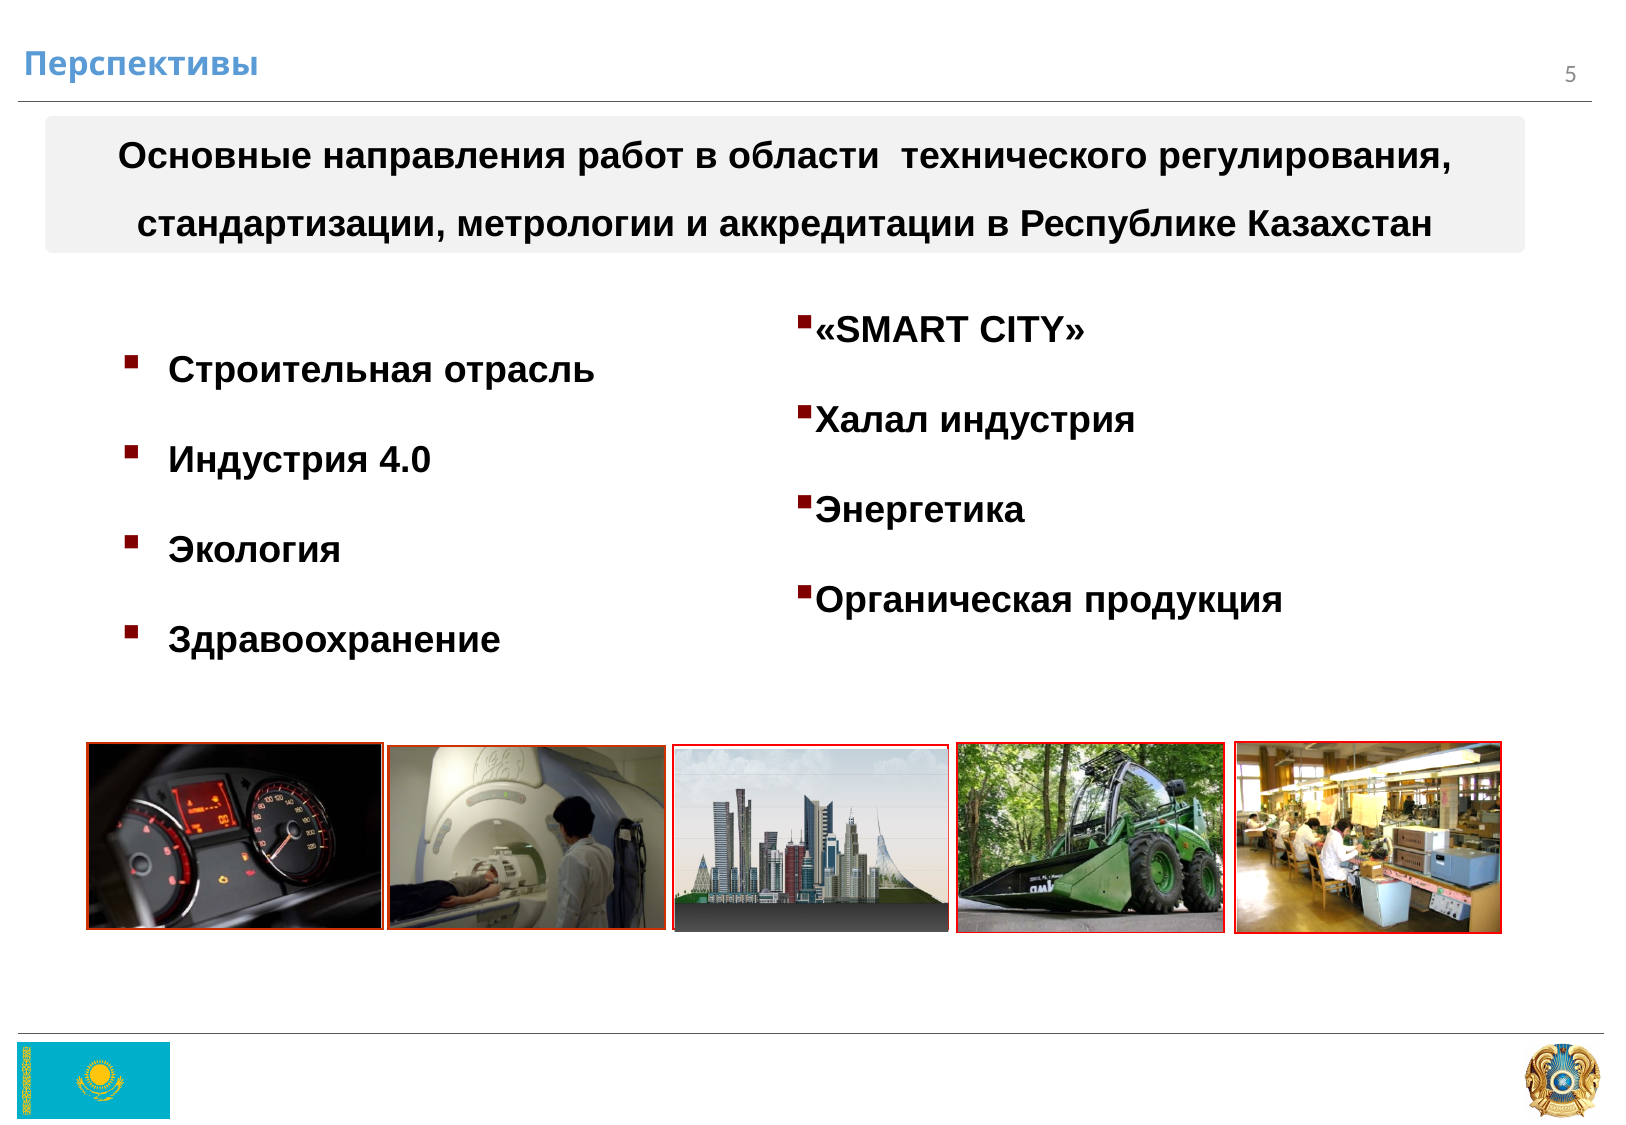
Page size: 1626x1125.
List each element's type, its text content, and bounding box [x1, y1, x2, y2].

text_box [88, 742, 1500, 932]
text_box Основные направления работ в области технического регулирования, стандартизации, метрологии и аккредитации в Республике Казахстан [45, 102, 1526, 252]
picture [674, 749, 949, 932]
picture [17, 1042, 170, 1119]
text_box Строительная отрасль Индустрия 4.0 Экология Здравоохранение [106, 292, 700, 668]
slide_number 5 [1168, 45, 1593, 100]
picture [1524, 1042, 1601, 1119]
text_box «SMART CITY» Халал индустрия Энергетика Органическая продукция [779, 208, 1592, 628]
text_box Перспективы [0, 35, 576, 90]
